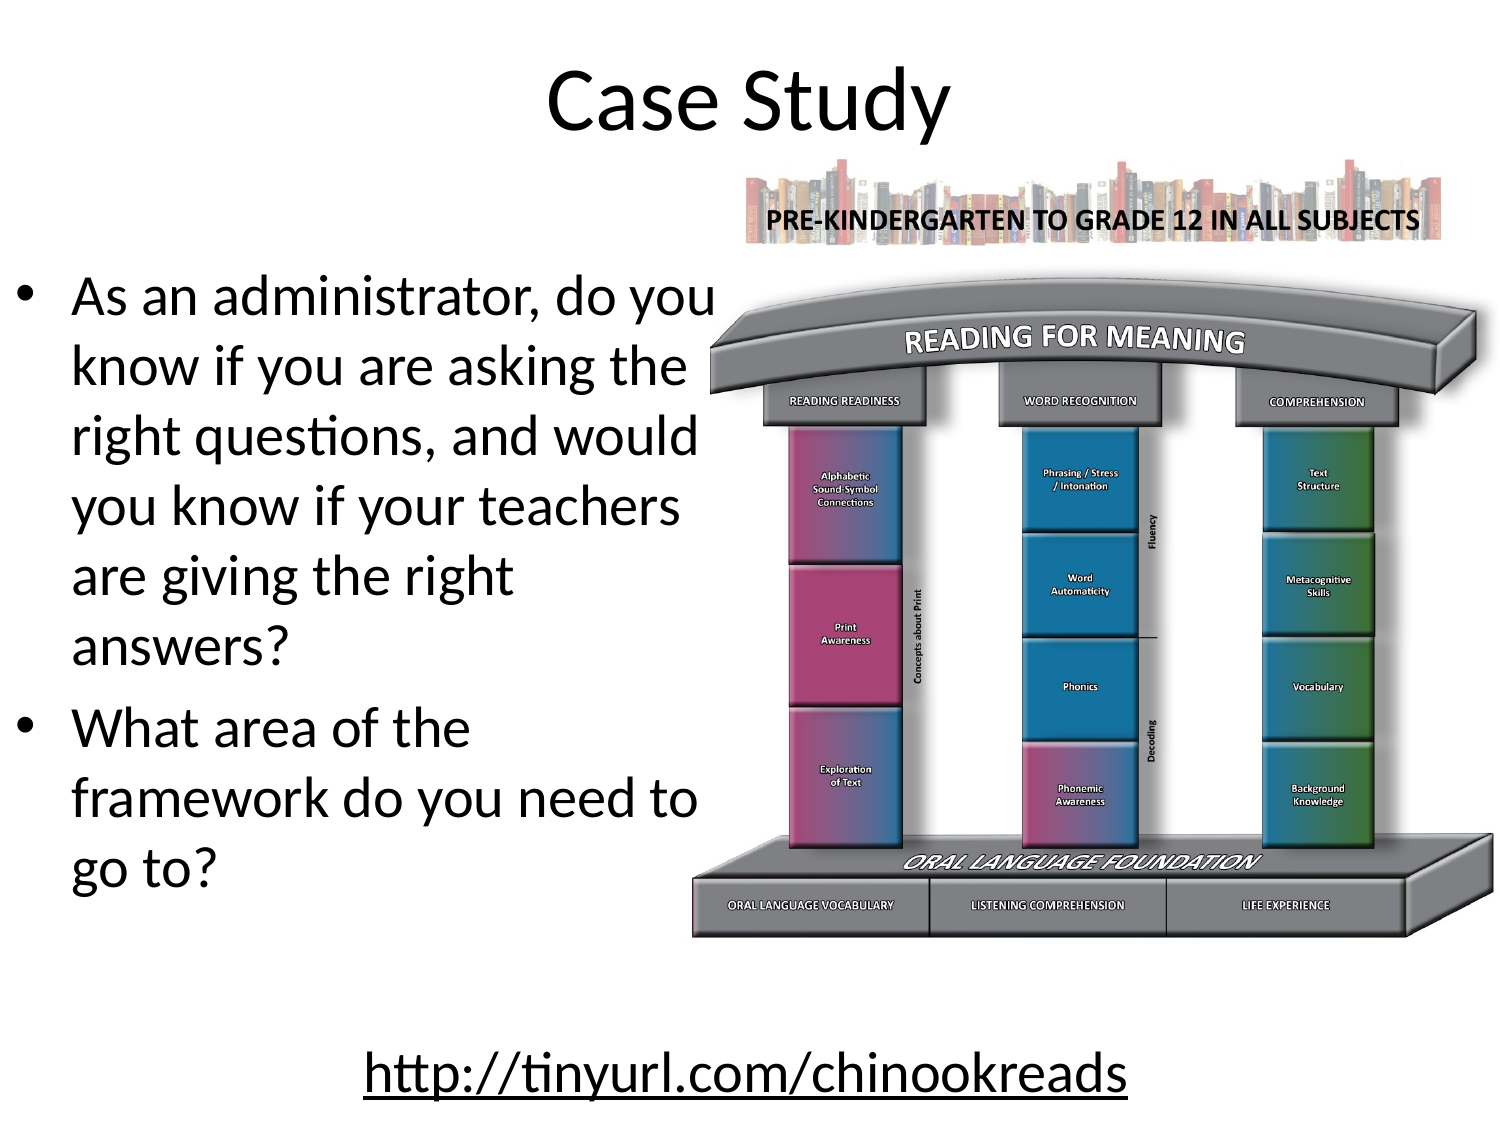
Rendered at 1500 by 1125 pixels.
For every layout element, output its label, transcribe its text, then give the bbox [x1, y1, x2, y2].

title Case Study [75, 0, 1425, 188]
list As an administrator, do you know if you are asking the right questions, and would you know if your teachers are giving the right answers? What area of the framework do you need to go to? [0, 249, 738, 993]
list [684, 147, 1500, 963]
text_box http://tinyurl.com/chinookreads [348, 1026, 1157, 1112]
